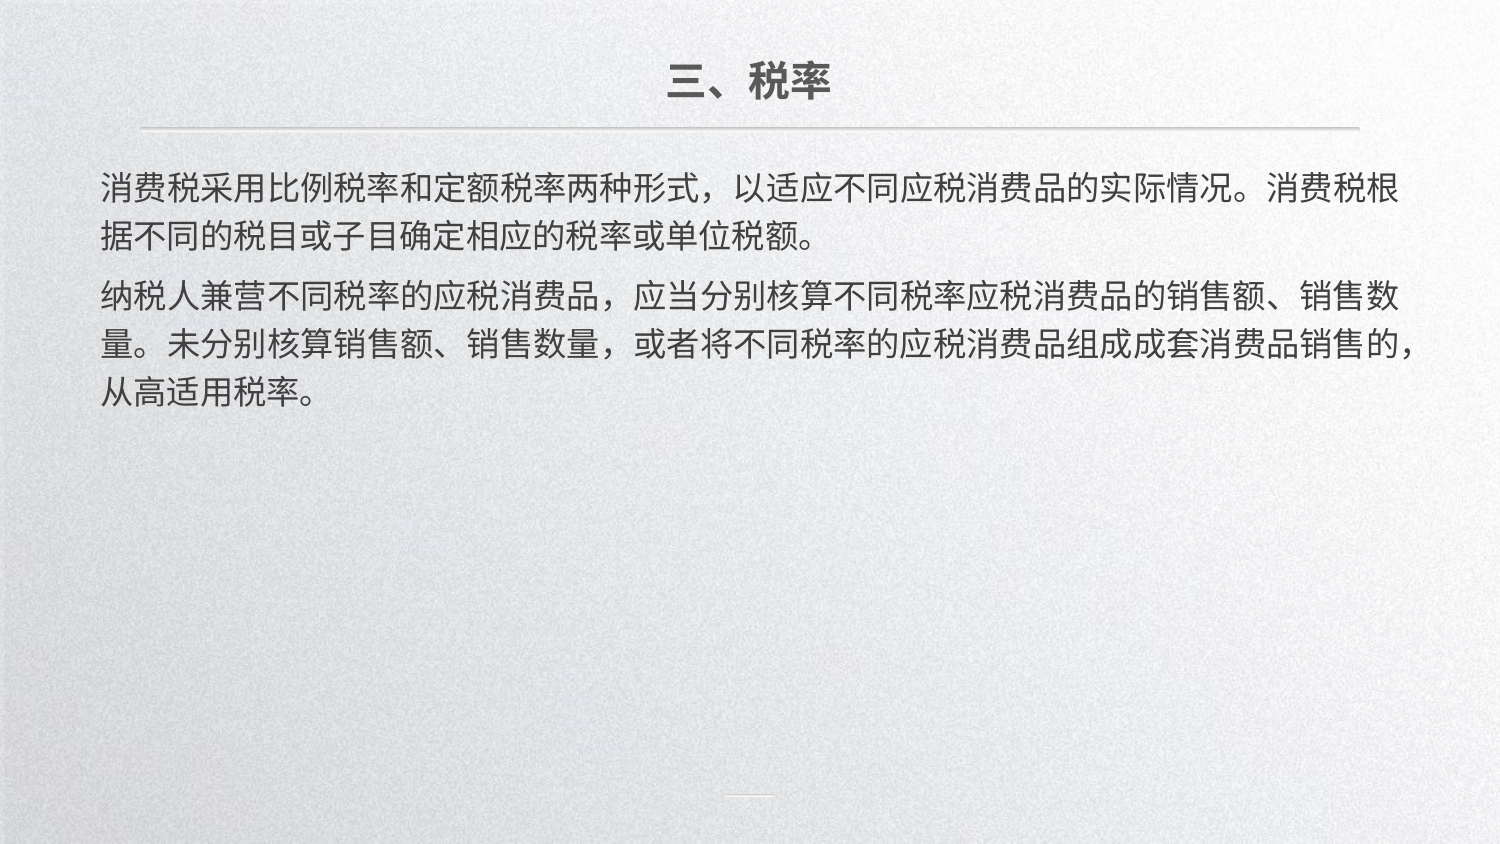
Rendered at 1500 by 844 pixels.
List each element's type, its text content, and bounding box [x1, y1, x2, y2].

text_box 三、税率 [459, 49, 1038, 111]
text_box 消费税采用比例税率和定额税率两种形式，以适应不同应税消费品的实际情况。消费税根据不同的税目或子目确定相应的税率或单位税额。 纳税人兼营不同税率的应税消费品，应当分别核算不同税率应税消费品的销售额、销售数量。未分别核算销售额、销售数量，或者将不同税率的应税消费品组成成套消费品销售的，从高适用税率。 [100, 159, 1400, 412]
picture [0, 0, 1500, 844]
